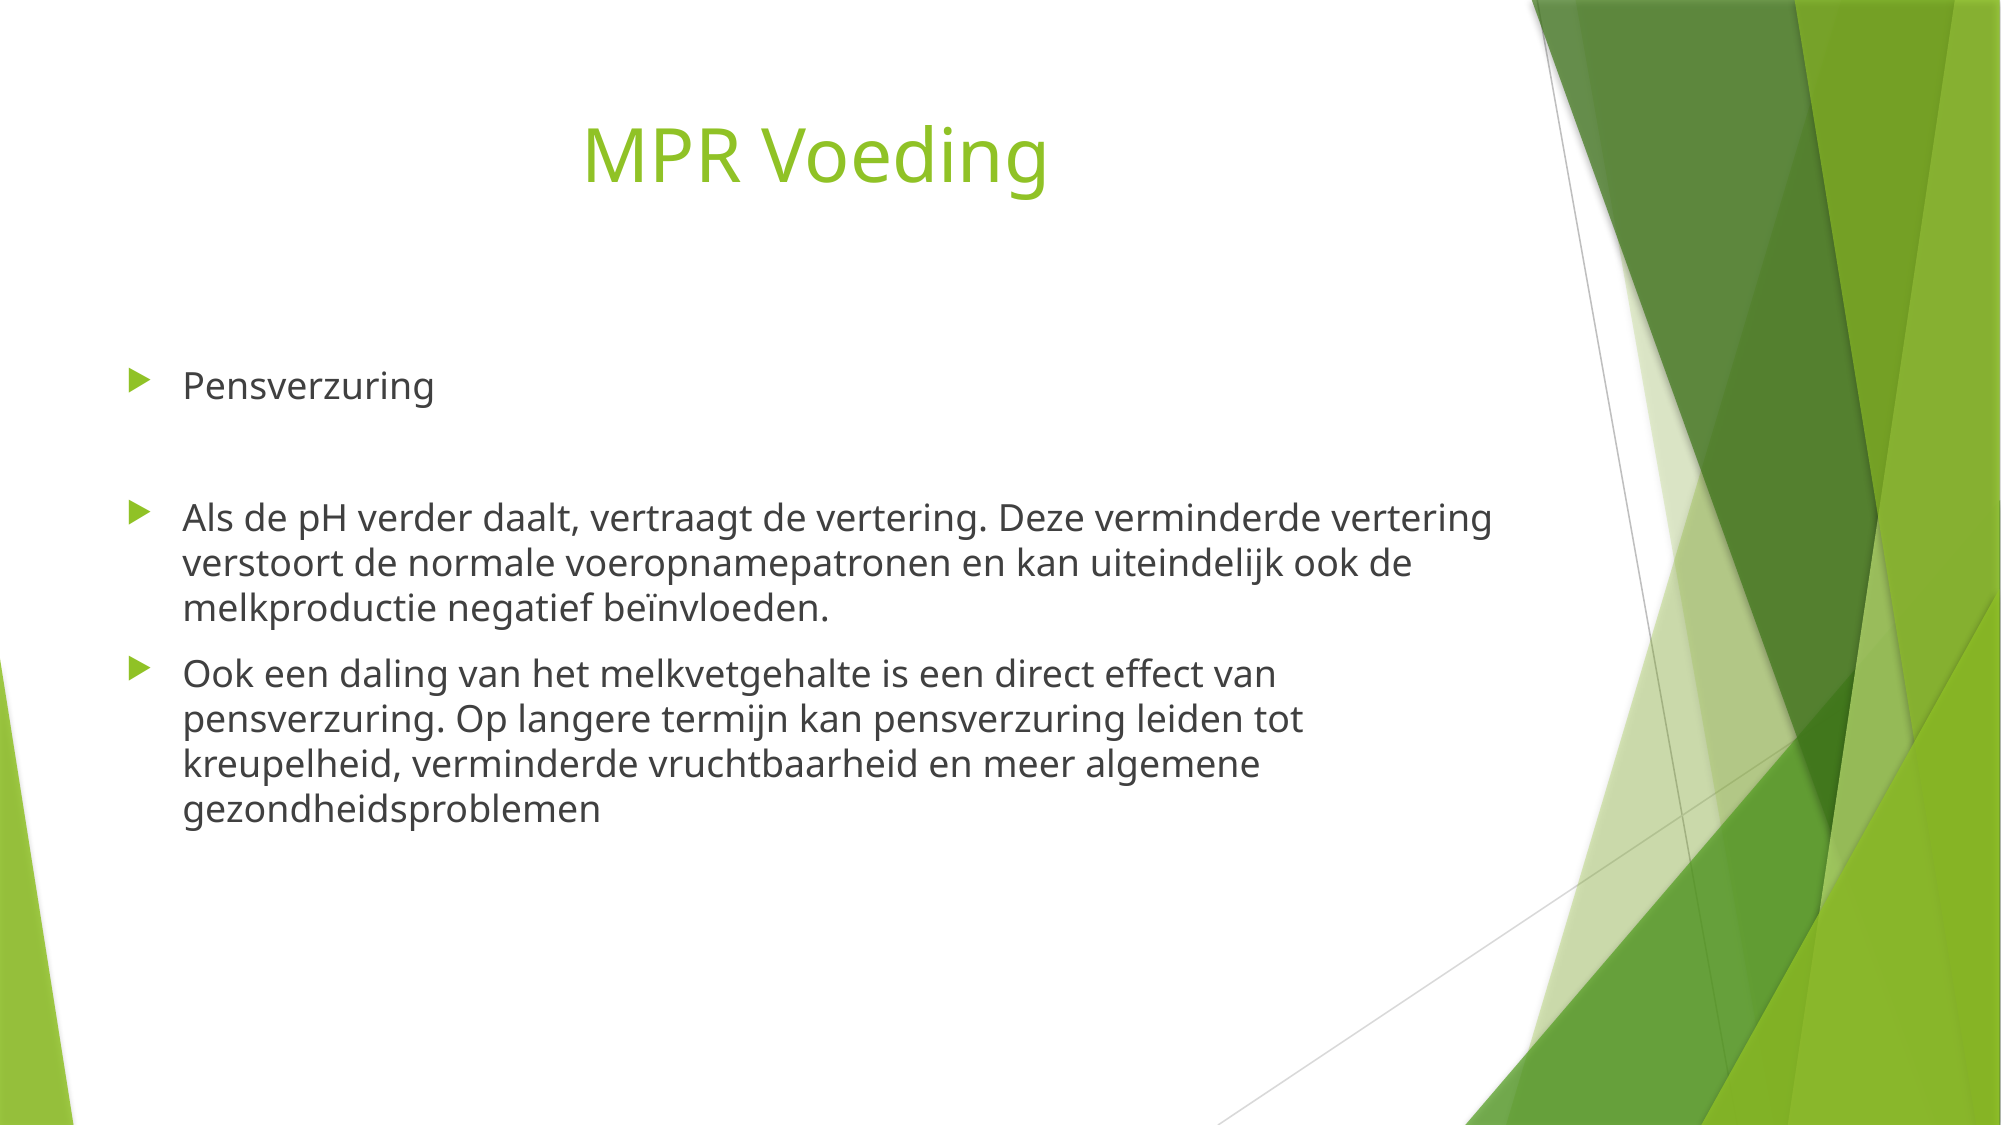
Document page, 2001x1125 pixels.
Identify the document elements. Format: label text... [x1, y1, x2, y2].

list Pensverzuring Als de pH verder daalt, vertraagt de vertering. Deze verminderde vertering verstoort de normale voeropnamepatronen en kan uiteindelijk ook de melkproductie negatief beïnvloeden. Ook een daling van het melkvetgehalte is een direct effect van pensverzuring. Op langere termijn kan pensverzuring leiden tot kreupelheid, verminderde vruchtbaarheid en meer algemene gezondheidsproblemen [111, 354, 1522, 992]
title MPR Voeding [111, 99, 1522, 317]
